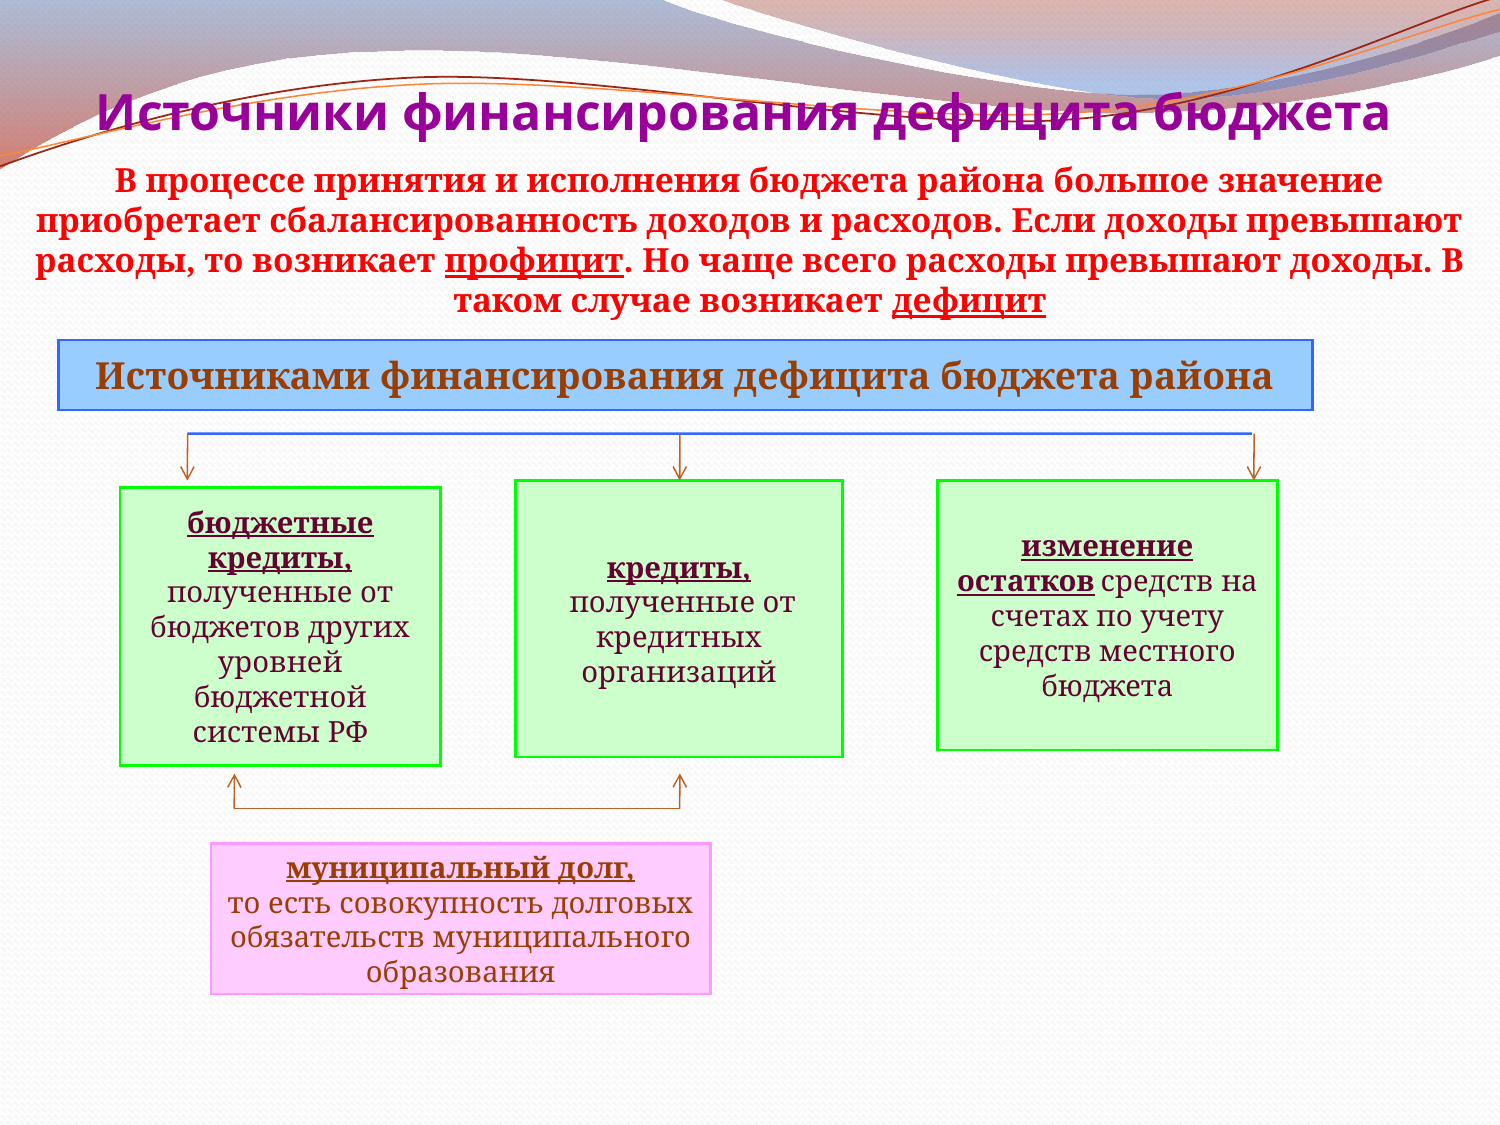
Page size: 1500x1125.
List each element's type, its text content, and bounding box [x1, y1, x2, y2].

text_box изменение остатков средств на счетах по учету средств местного бюджета [937, 480, 1278, 750]
text_box бюджетные кредиты, полученные от бюджетов других уровней бюджетной системы РФ [120, 487, 441, 766]
text_box В процессе принятия и исполнения бюджета района большое значение приобретает сбалансированность доходов и расходов. Если доходы превышают расходы, то возникает профицит. Но чаще всего расходы превышают доходы. В таком случае возникает дефицит [0, 152, 1500, 327]
text_box кредиты, полученные от кредитных организаций [515, 480, 843, 757]
list Источниками финансирования дефицита бюджета района [58, 339, 1313, 411]
title Источники финансирования дефицита бюджета [23, 0, 1465, 141]
text_box муниципальный долг, то есть совокупность долговых обязательств муниципального образования [210, 843, 711, 994]
